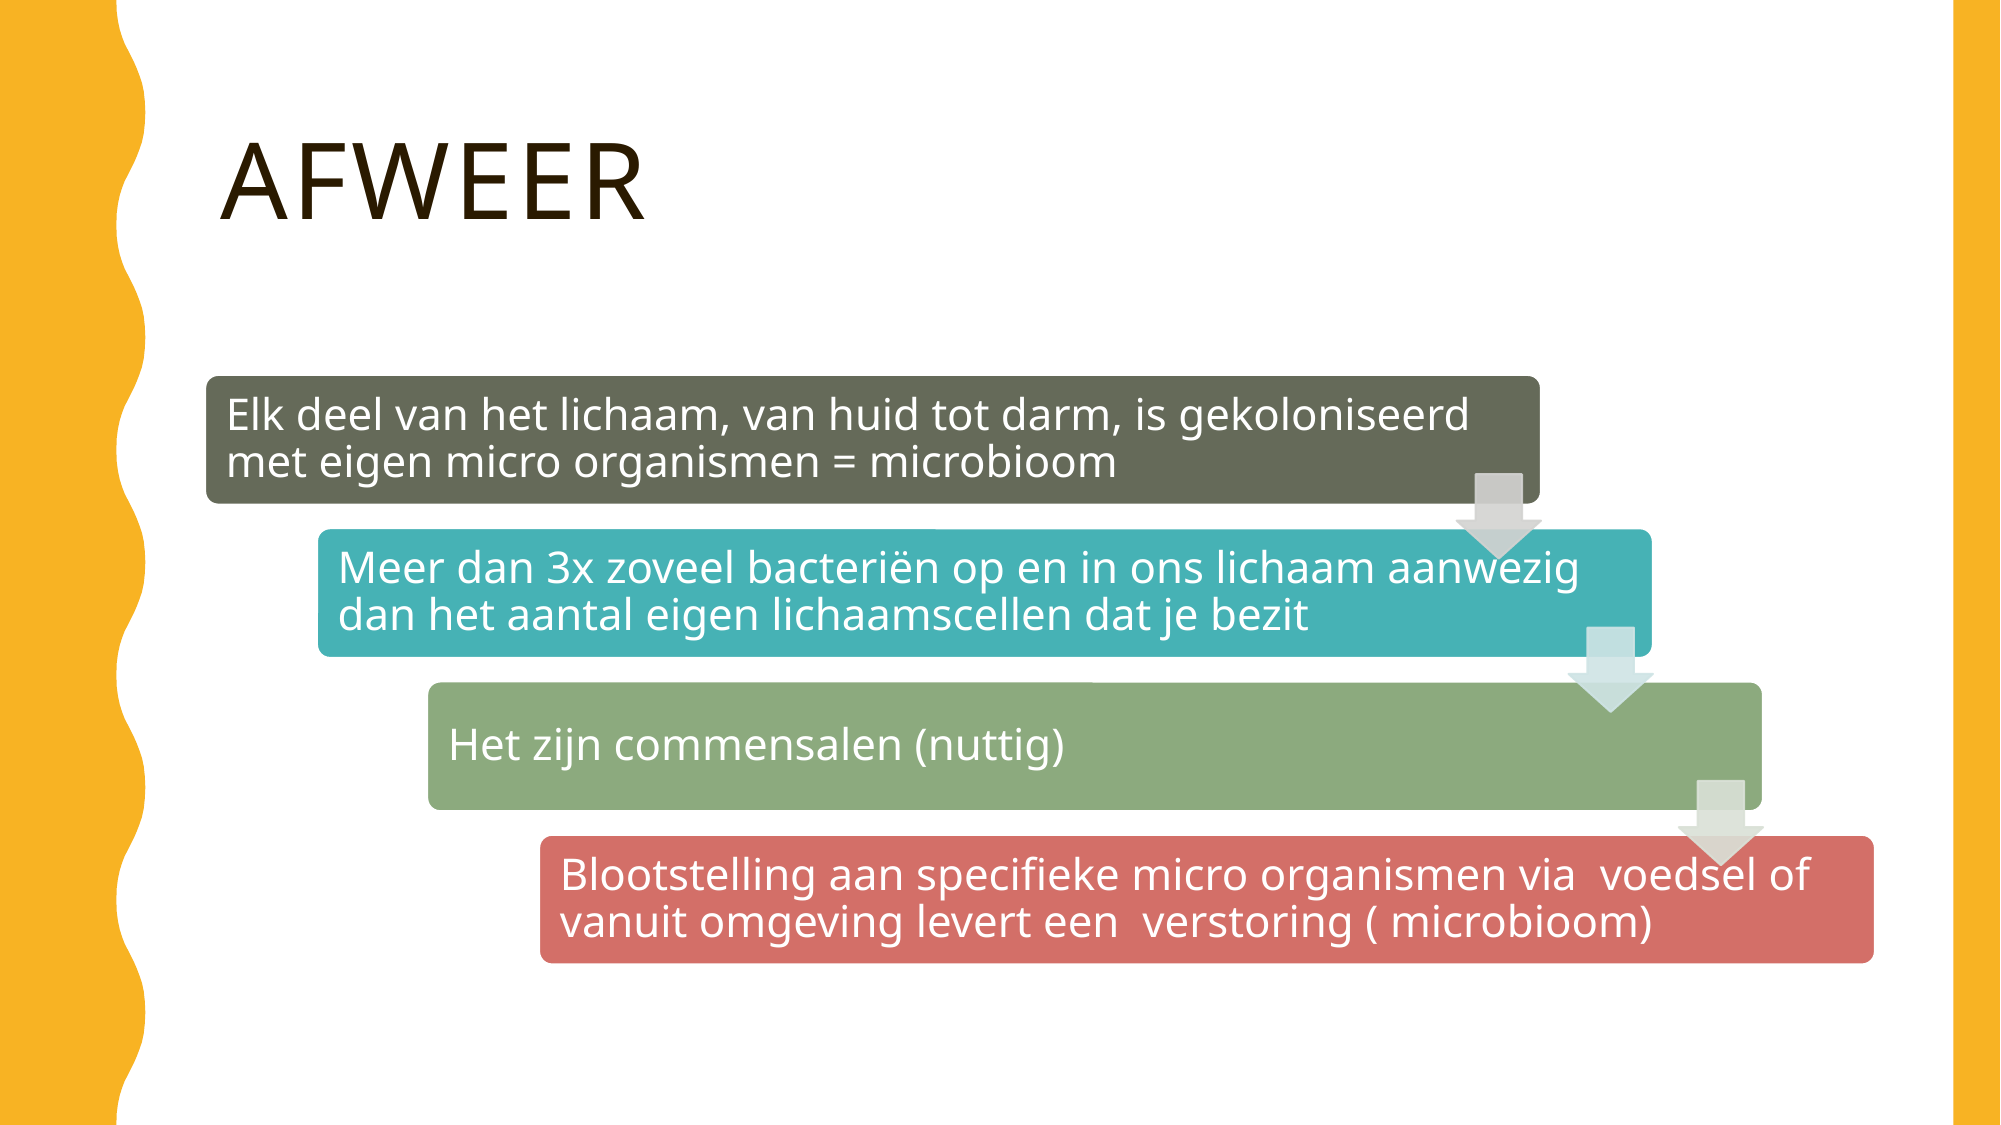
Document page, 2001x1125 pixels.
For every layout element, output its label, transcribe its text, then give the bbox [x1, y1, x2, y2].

text_box [0, 0, 146, 1125]
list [205, 374, 1875, 965]
title Afweer [205, 62, 1875, 308]
text_box [1952, 0, 2000, 1125]
text_box [117, 0, 1952, 1125]
